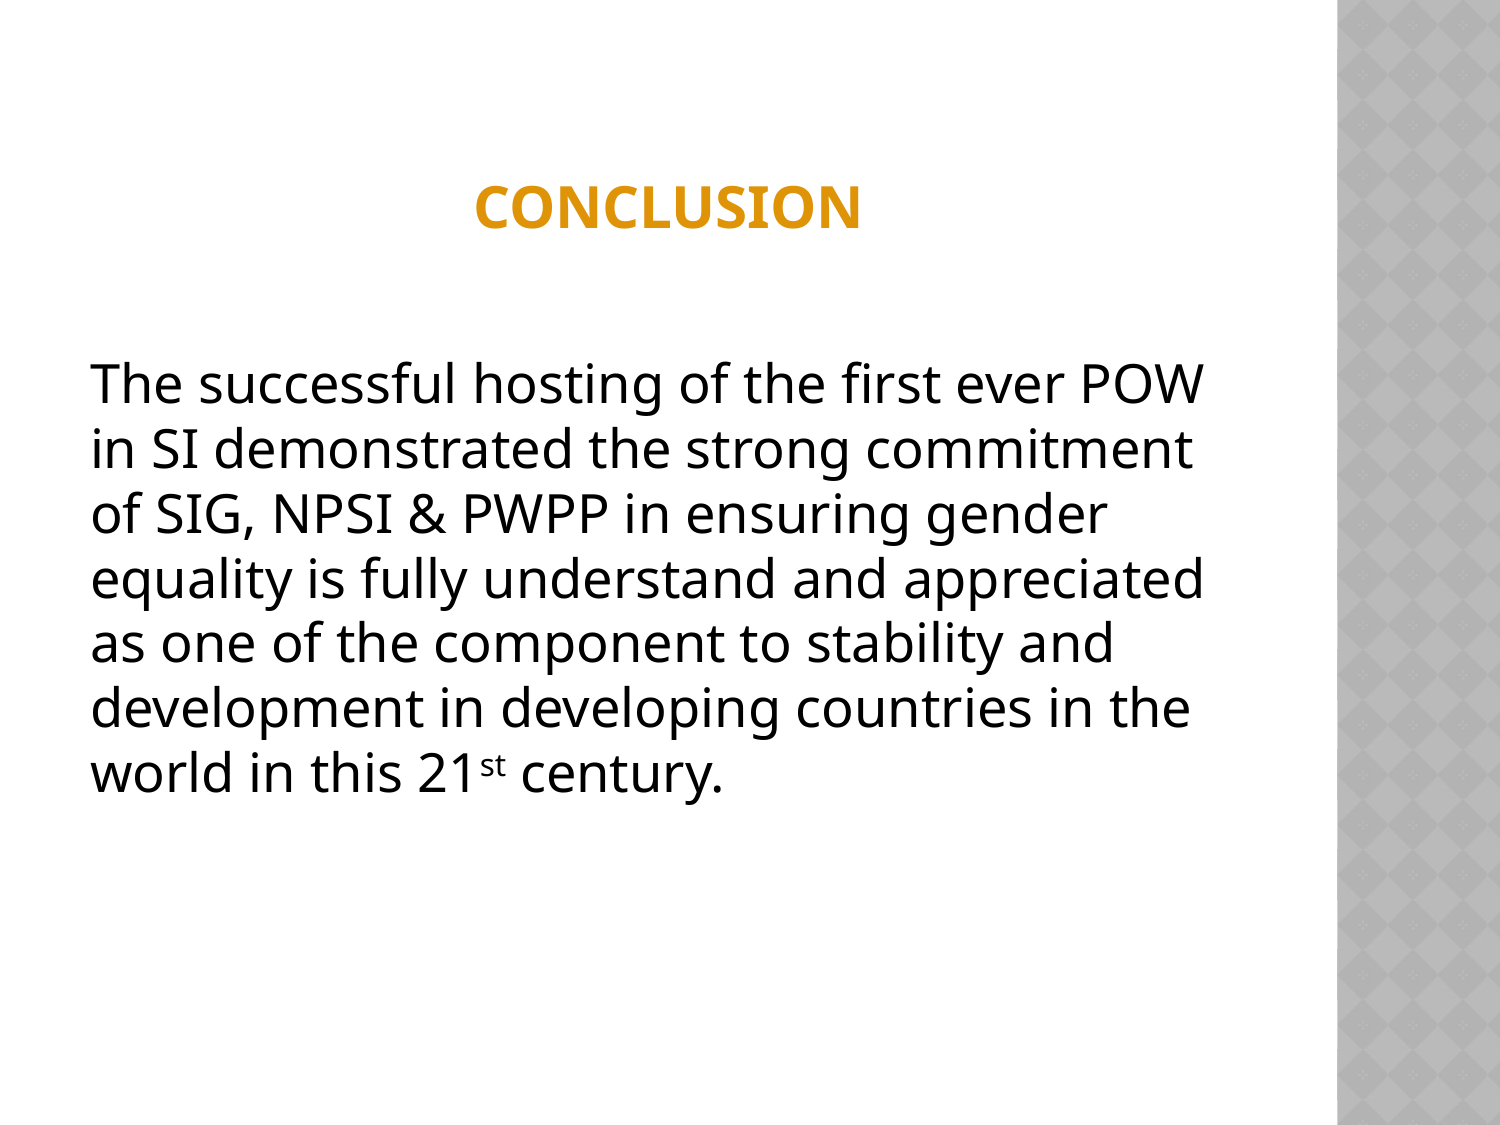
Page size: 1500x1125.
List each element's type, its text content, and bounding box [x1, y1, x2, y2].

title conclusion [75, 52, 1263, 240]
list The successful hosting of the first ever POW in SI demonstrated the strong commitment of SIG, NPSI & PWPP in ensuring gender equality is fully understand and appreciated as one of the component to stability and development in developing countries in the world in this 21st century. [74, 263, 1263, 1060]
